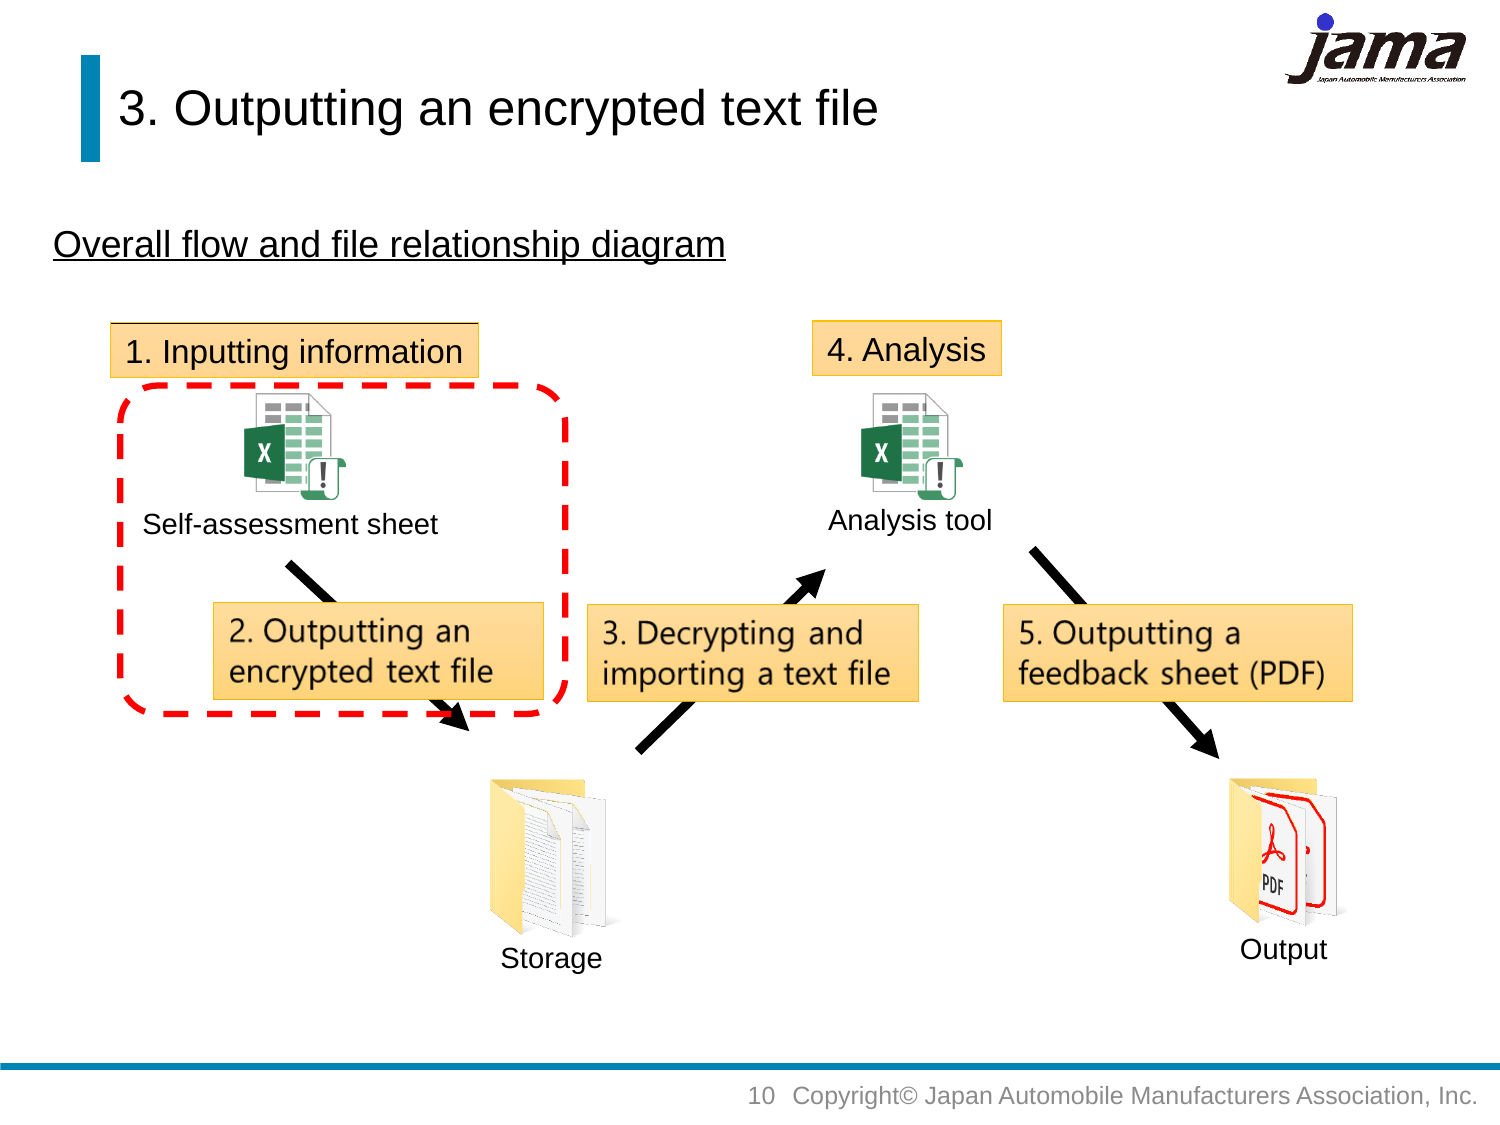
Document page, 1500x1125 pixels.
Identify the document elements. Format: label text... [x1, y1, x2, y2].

picture [1285, 13, 1466, 84]
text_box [1219, 769, 1347, 974]
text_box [1032, 712, 1220, 759]
text_box [119, 384, 567, 716]
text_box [287, 563, 470, 598]
text_box 1. Inputting information [110, 322, 479, 378]
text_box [287, 710, 470, 732]
footer Copyright© Japan Automobile Manufacturers Association, Inc. [931, 1065, 1500, 1125]
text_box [1032, 548, 1220, 600]
title 3. Outputting an encrypted text file [103, 59, 1397, 159]
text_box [813, 388, 1008, 545]
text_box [482, 770, 621, 983]
picture [208, 598, 544, 710]
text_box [637, 712, 826, 752]
picture [997, 600, 1353, 712]
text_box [127, 388, 455, 550]
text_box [637, 568, 826, 600]
text_box 4. Analysis [812, 320, 1002, 376]
slide_number 10 [592, 1065, 931, 1125]
list Overall flow and file relationship diagram [37, 217, 1332, 288]
picture [581, 600, 919, 712]
